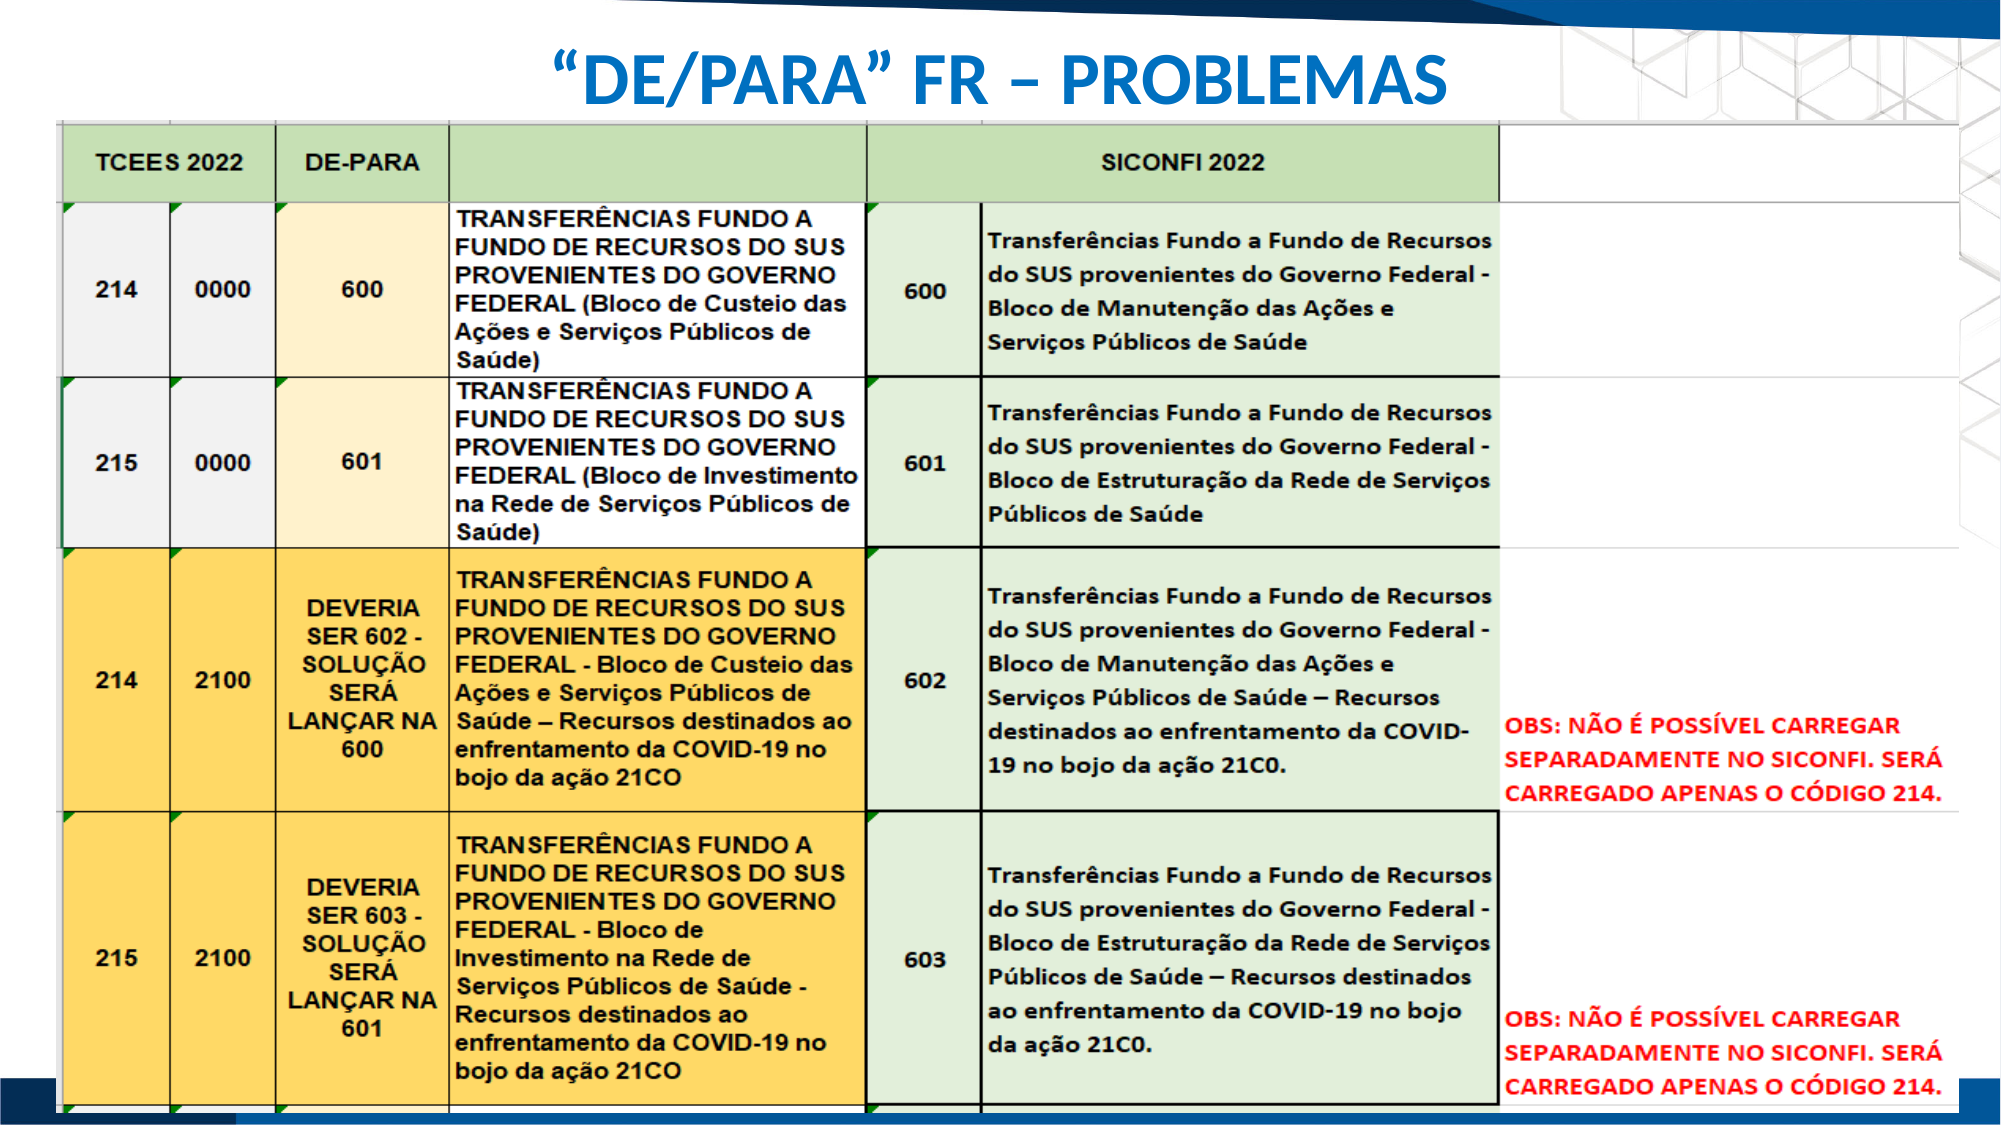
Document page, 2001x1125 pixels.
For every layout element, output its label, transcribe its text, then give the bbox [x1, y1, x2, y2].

text_box “DE/PARA” FR – PROBLEMAS [108, 22, 1892, 120]
picture [0, 0, 2001, 1125]
